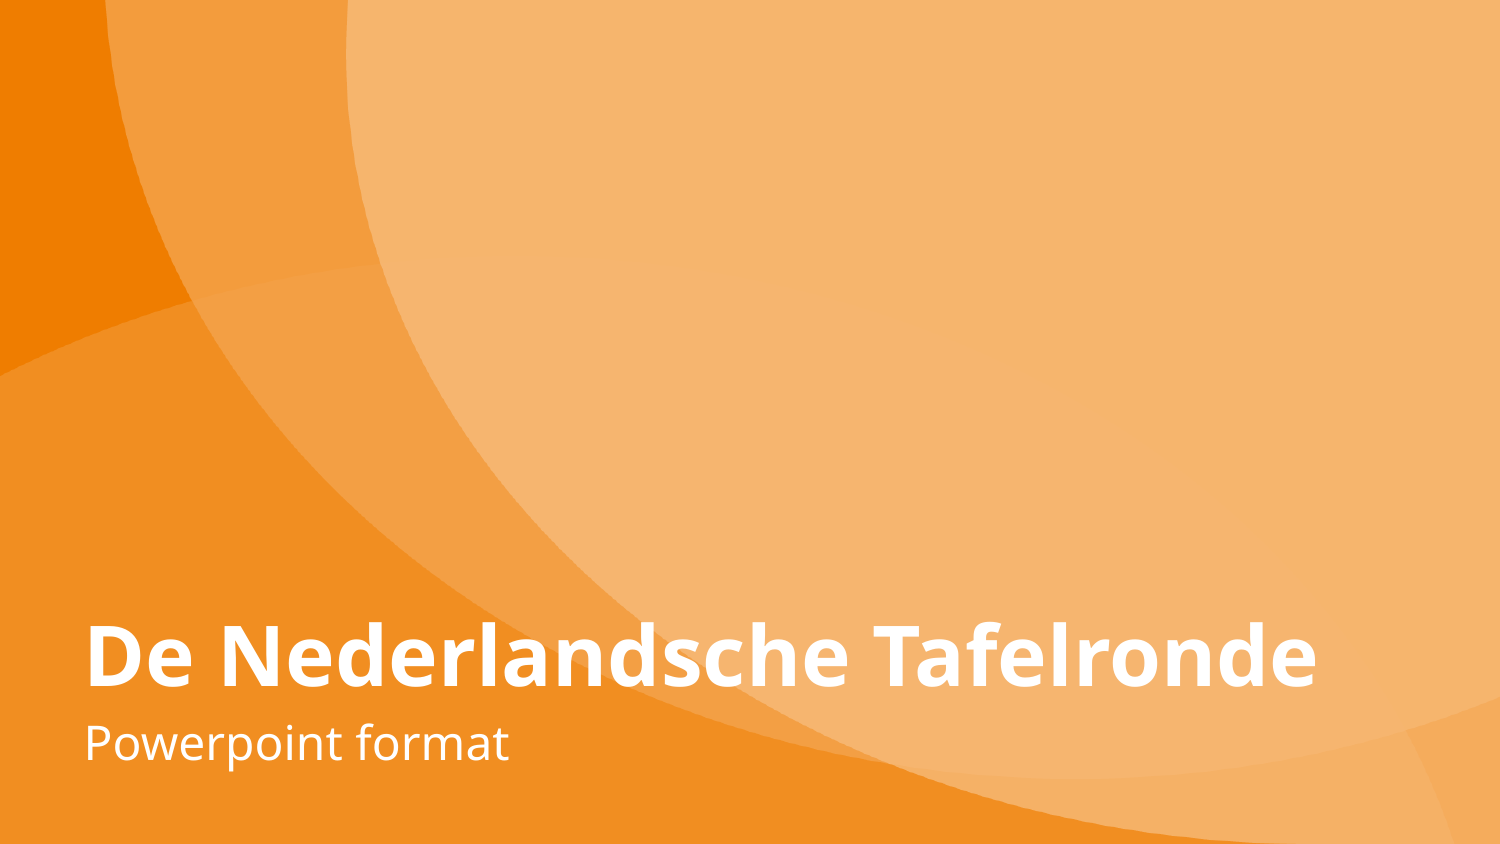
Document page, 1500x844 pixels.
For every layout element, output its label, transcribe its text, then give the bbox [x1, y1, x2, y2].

picture [0, 0, 1500, 844]
subtitle Powerpoint format [68, 694, 1467, 825]
title De Nederlandsche Tafelronde [68, 580, 1467, 694]
